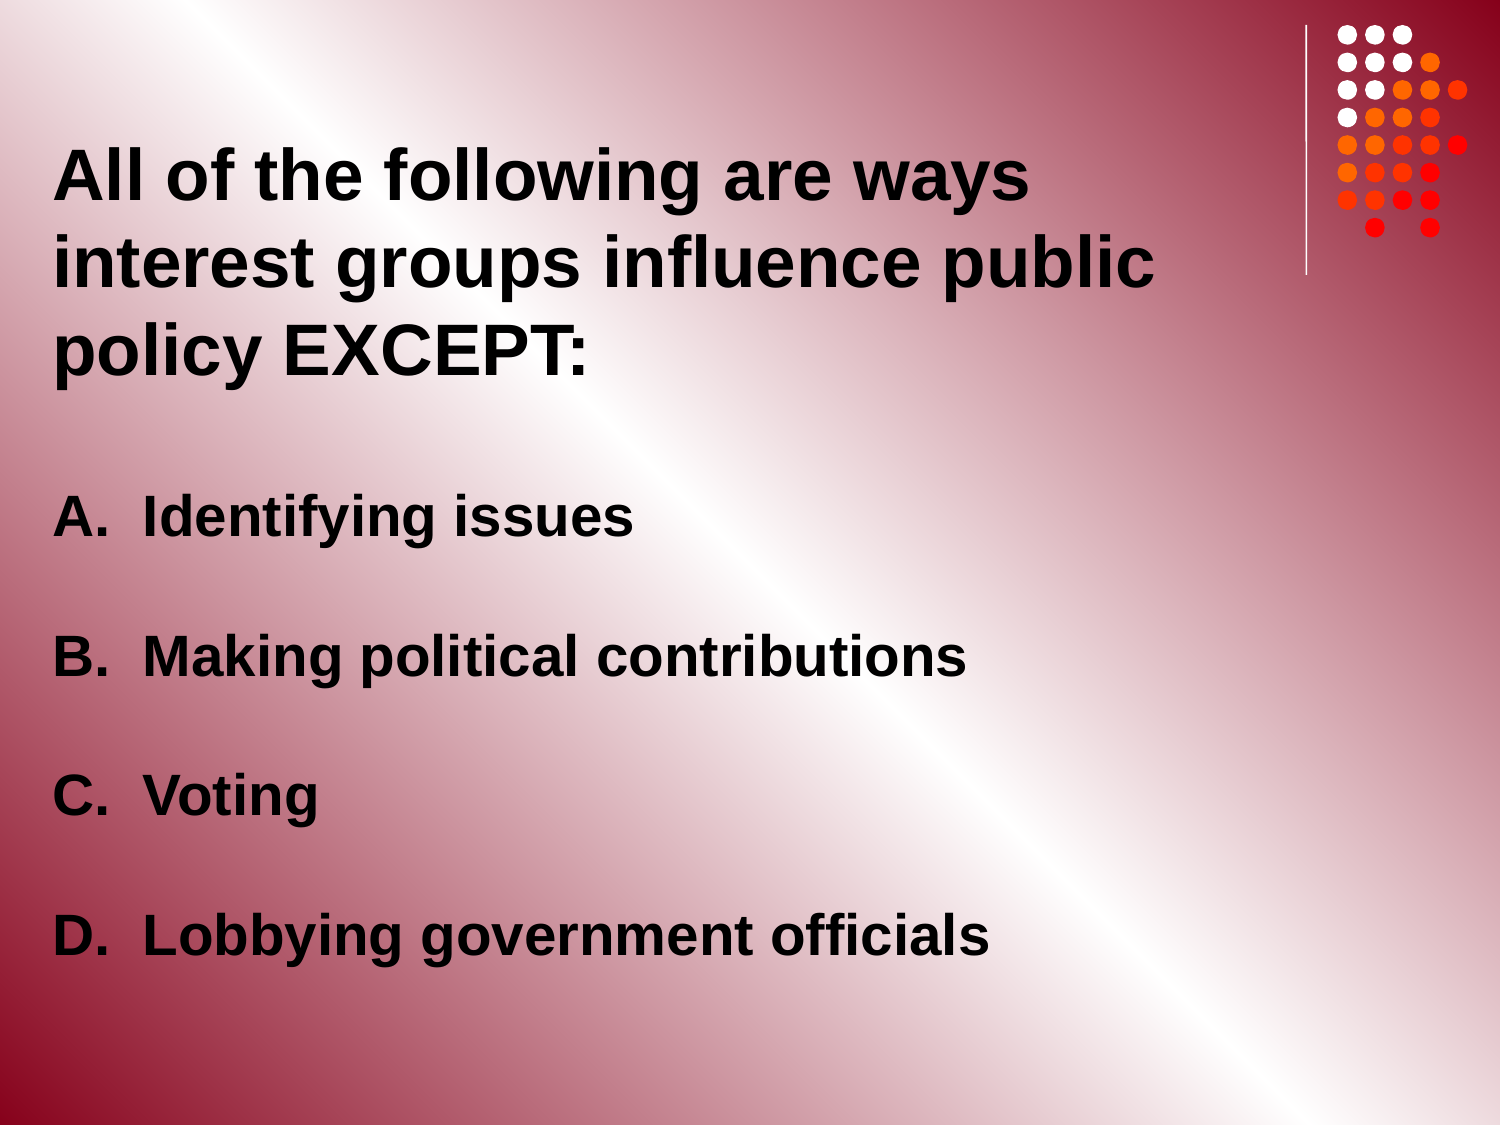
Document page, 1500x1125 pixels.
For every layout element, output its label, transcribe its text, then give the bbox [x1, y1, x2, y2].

text_box All of the following are ways interest groups influence public policy EXCEPT: A. Identifying issues B. Making political contributions C. Voting D. Lobbying government officials [37, 937, 1313, 1125]
